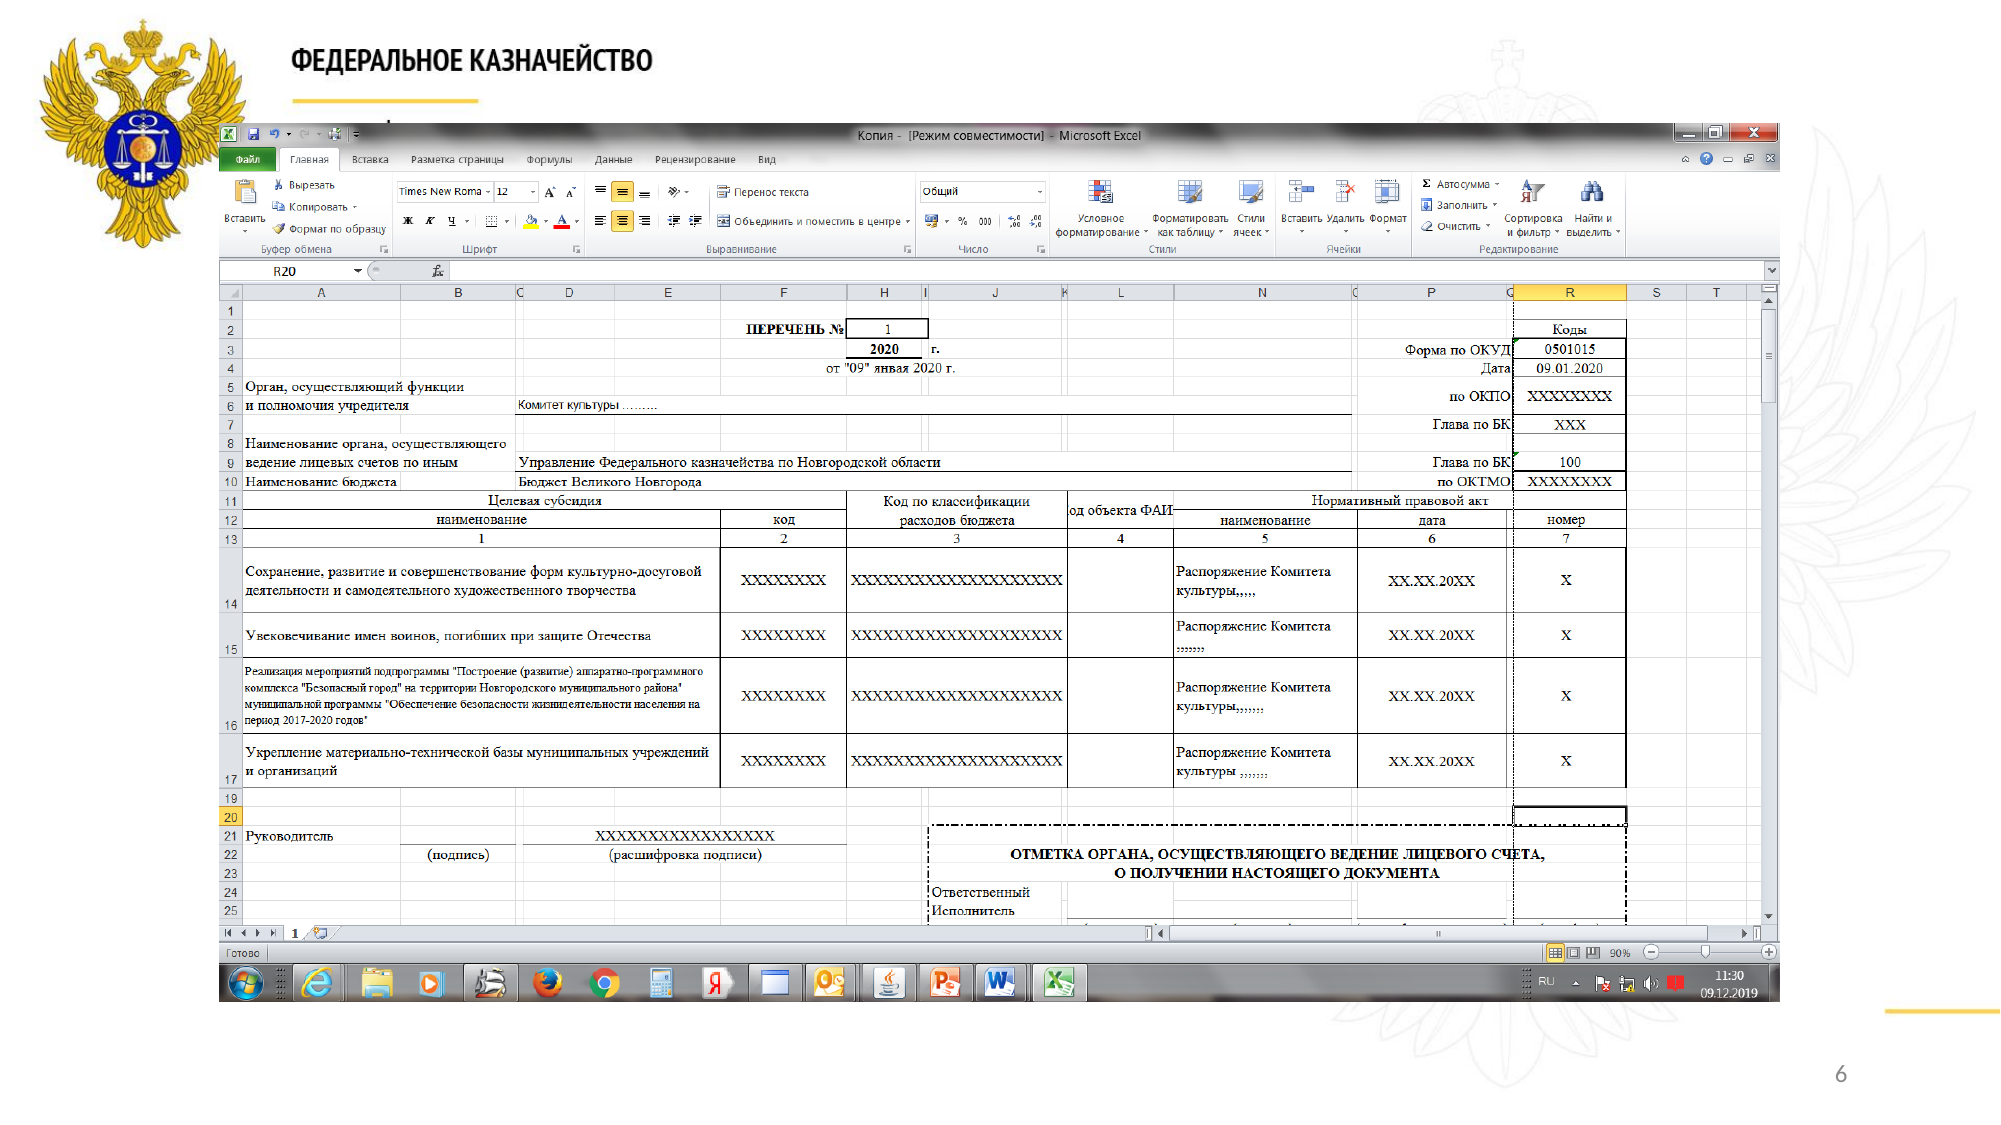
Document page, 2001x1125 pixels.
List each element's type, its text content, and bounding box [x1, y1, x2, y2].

picture [0, 0, 2001, 1125]
slide_number 6 [1412, 1042, 1863, 1103]
